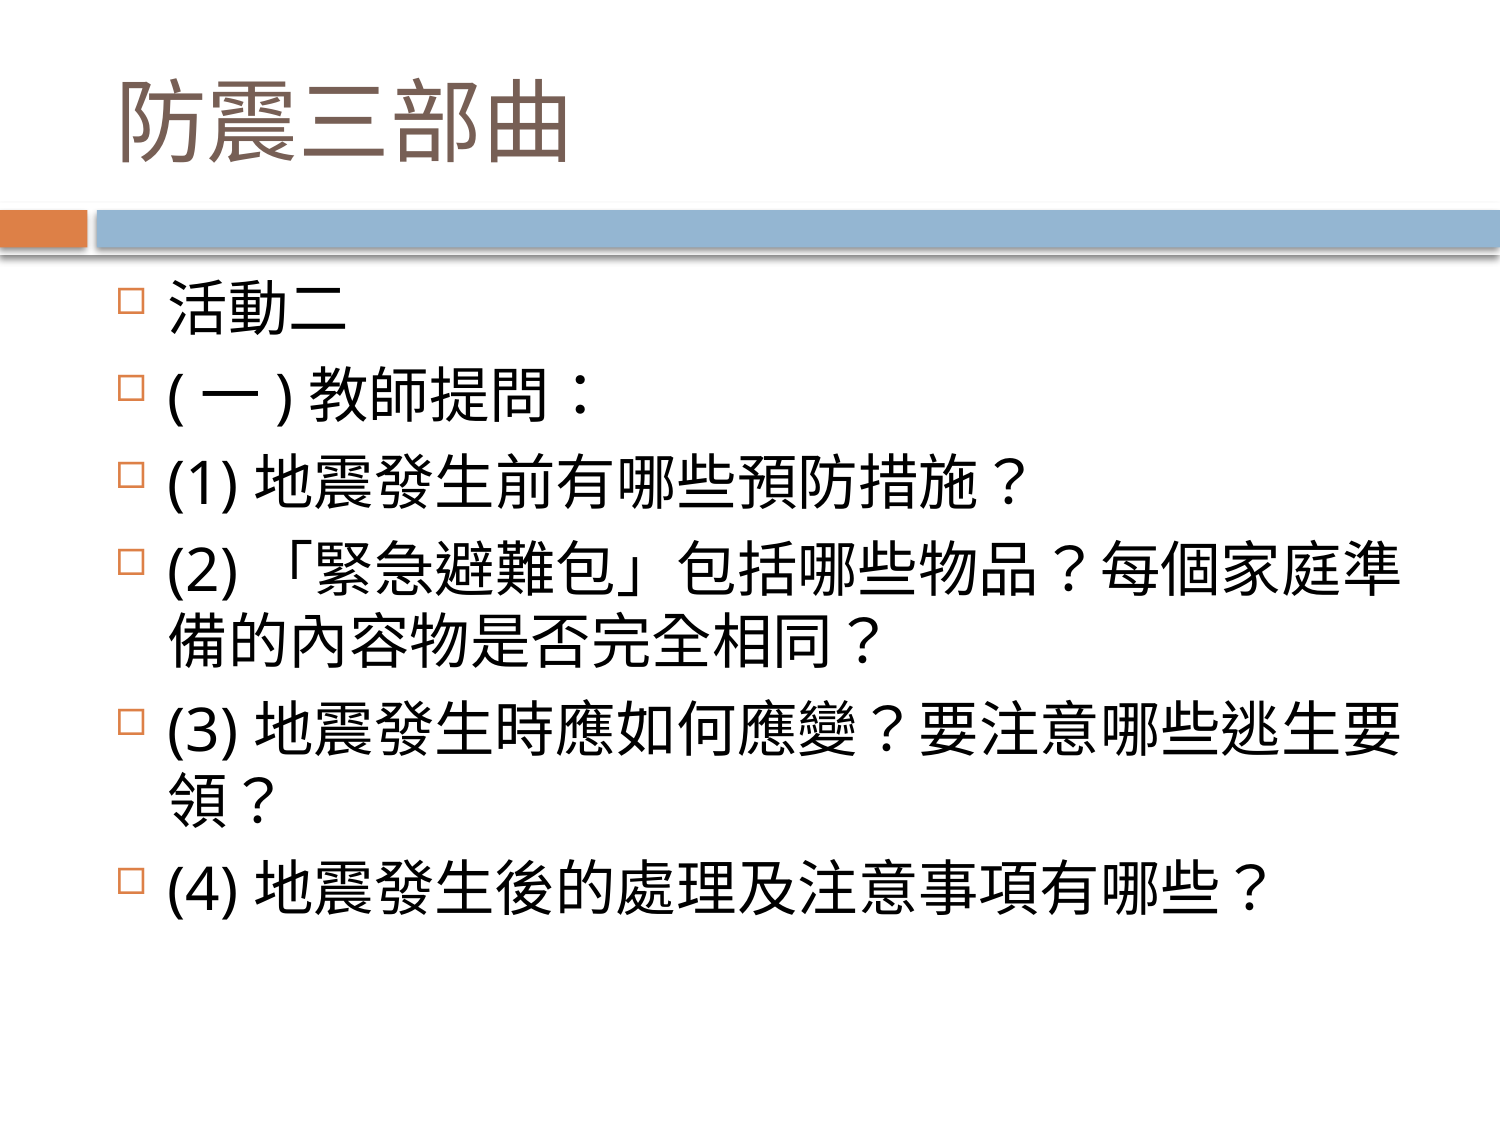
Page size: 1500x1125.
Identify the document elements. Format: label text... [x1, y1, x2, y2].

title 防震三部曲 [100, 37, 1438, 200]
list 活動二 (一)教師提問： (1)地震發生前有哪些預防措施？ (2)「緊急避難包」包括哪些物品？每個家庭準備的內容物是否完全相同？ (3)地震發生時應如何應變？要注意哪些逃生要領？ (4)地震發生後的處理及注意事項有哪些？ [100, 262, 1438, 1000]
